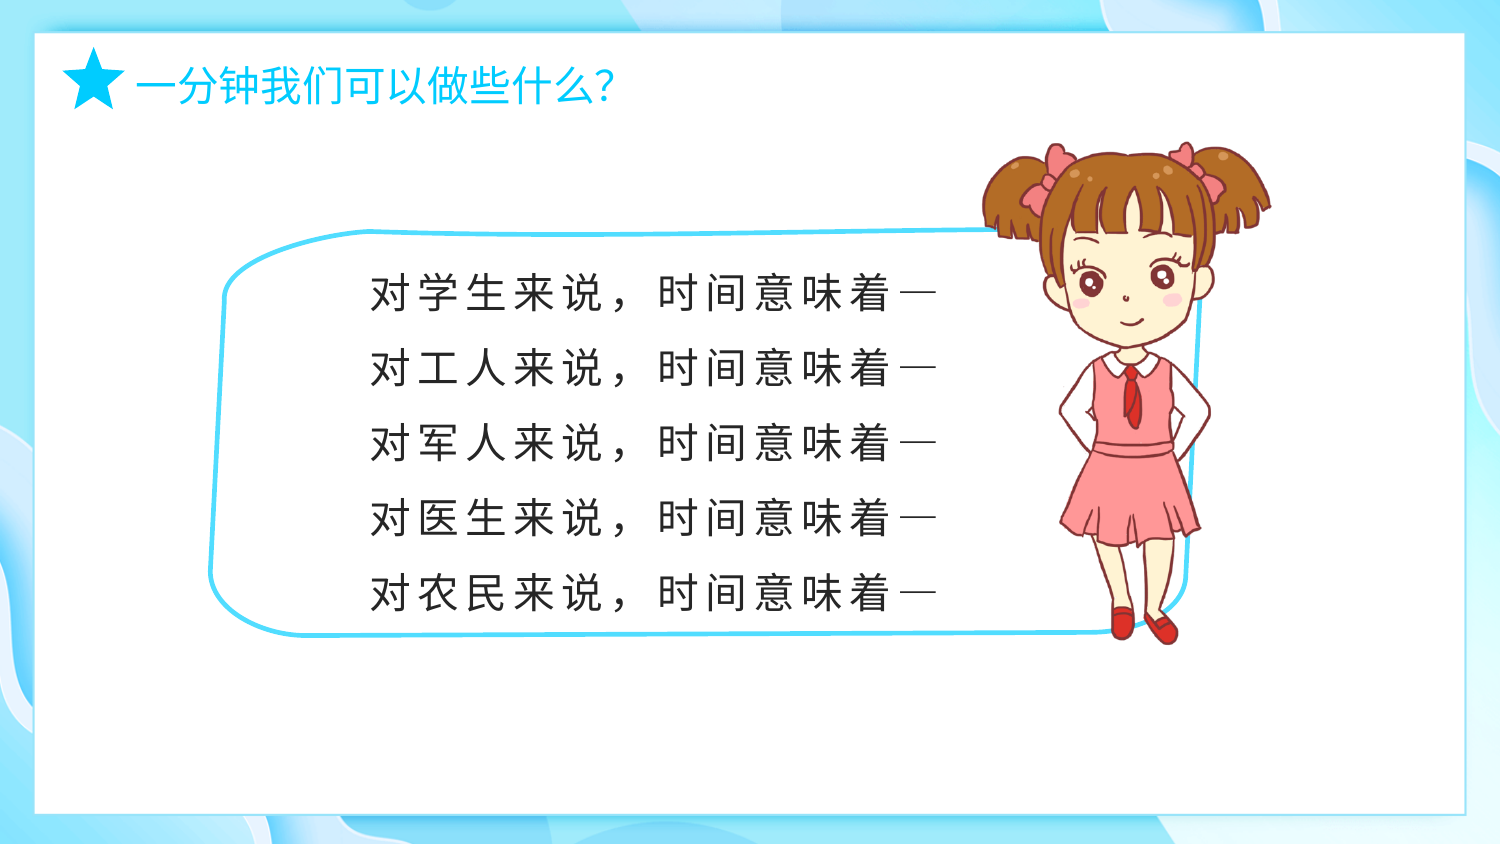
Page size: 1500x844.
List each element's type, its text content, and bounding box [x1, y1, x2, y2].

picture [0, 0, 1500, 844]
text_box 对学生来说，时间意味着— 对工人来说，时间意味着— 对军人来说，时间意味着— 对医生来说，时间意味着— 对农民来说，时间意味着— [354, 234, 937, 625]
text_box [209, 229, 937, 637]
